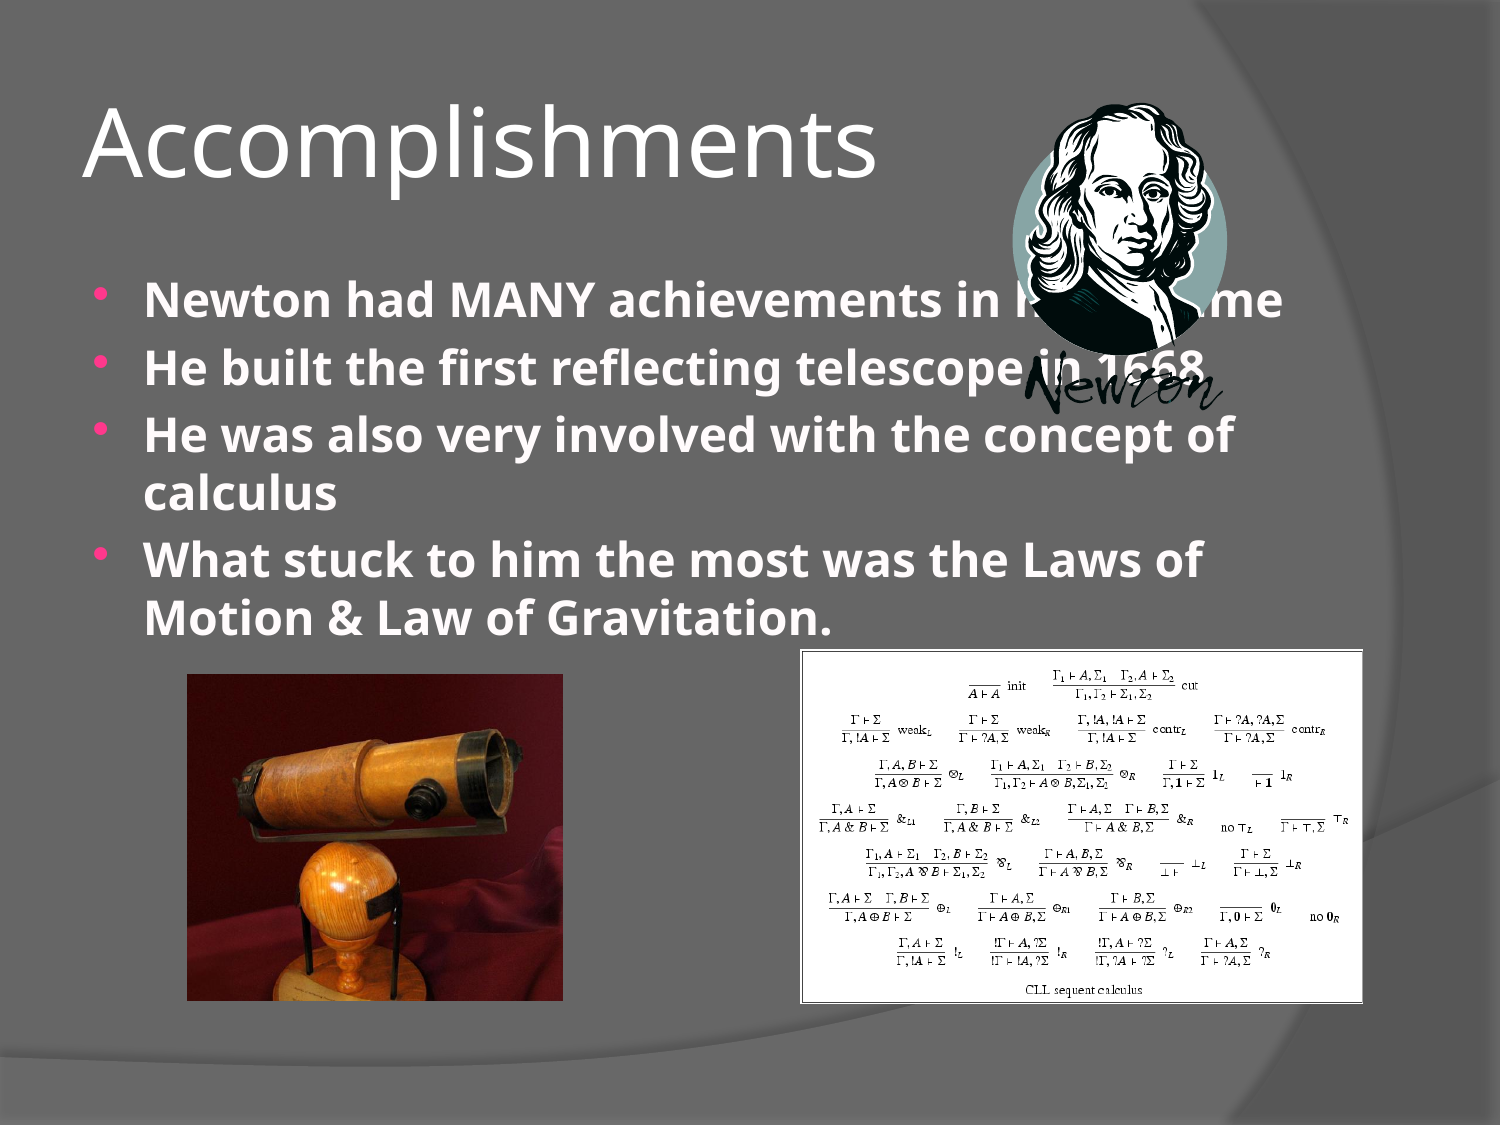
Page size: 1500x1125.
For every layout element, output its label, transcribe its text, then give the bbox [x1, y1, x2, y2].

list Newton had MANY achievements in his lifetime He built the first reflecting telescope in 1668 He was also very involved with the concept of calculus What stuck to him the most was the Laws of Motion & Law of Gravitation. [75, 262, 1300, 675]
picture [187, 674, 563, 1002]
picture [799, 649, 1363, 1005]
title Accomplishments [75, 45, 1300, 233]
picture [1012, 99, 1228, 415]
